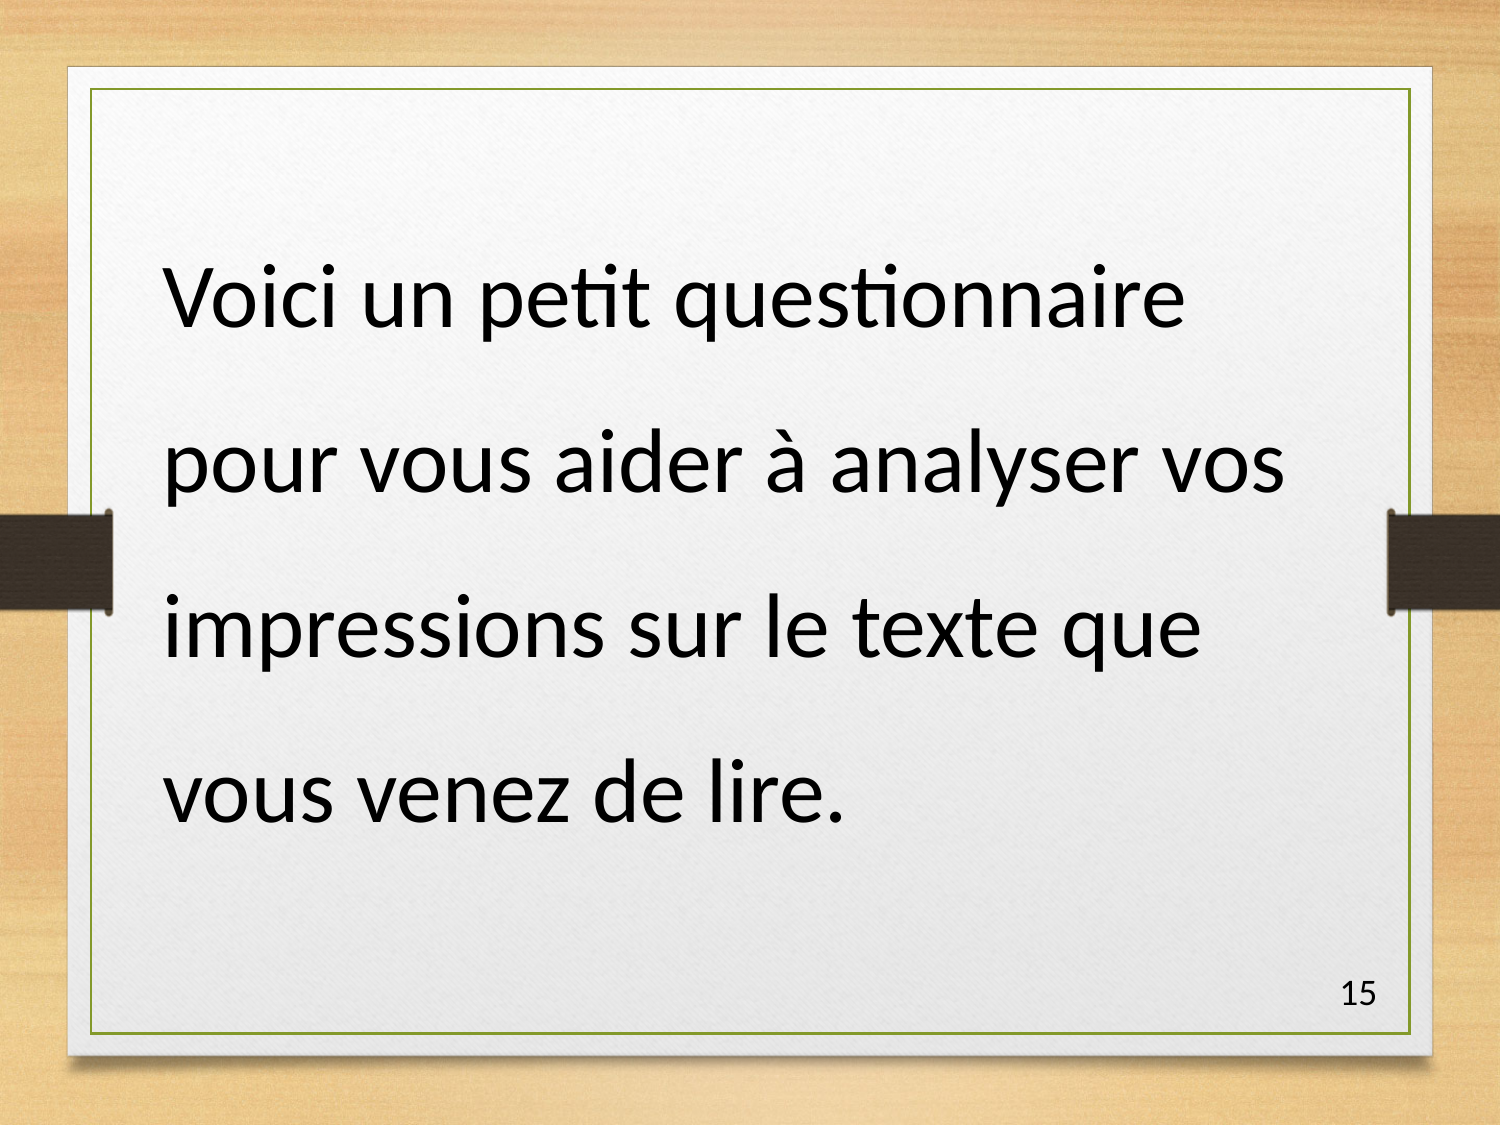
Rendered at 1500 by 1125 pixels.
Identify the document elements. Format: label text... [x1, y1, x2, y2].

list Voici un petit questionnaire pour vous aider à analyser vos impressions sur le texte que vous venez de lire. [147, 172, 1353, 964]
text_box 15 [1324, 960, 1399, 1020]
picture [0, 0, 1500, 1125]
